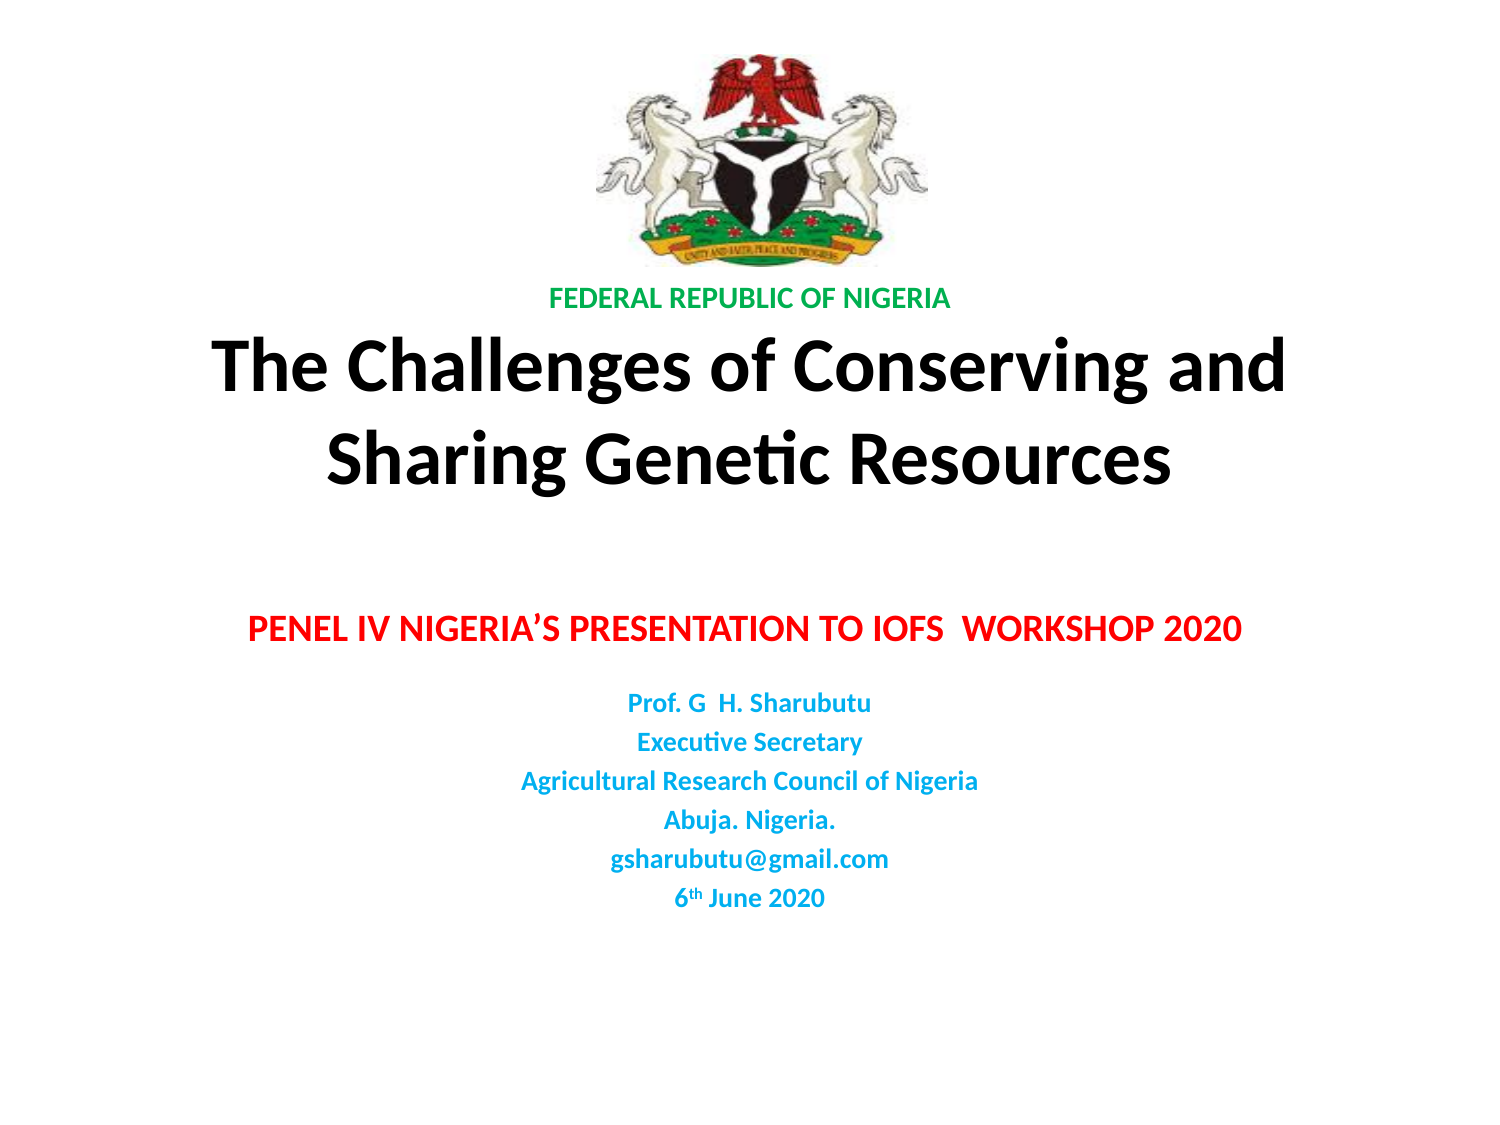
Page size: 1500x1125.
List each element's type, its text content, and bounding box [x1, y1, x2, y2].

subtitle Prof. G H. Sharubutu Executive Secretary Agricultural Research Council of Nigeria Abuja. Nigeria. gsharubutu@gmail.com 6th June 2020 [225, 637, 1275, 925]
title F FEDERAL REPUBLIC OF NIGERIA The Challenges of Conserving and Sharing Genetic Resources PENEL IV NIGERIA’S PRESENTATION TO IOFS WORKSHOP 2020 [112, 231, 1388, 657]
picture [596, 54, 928, 267]
